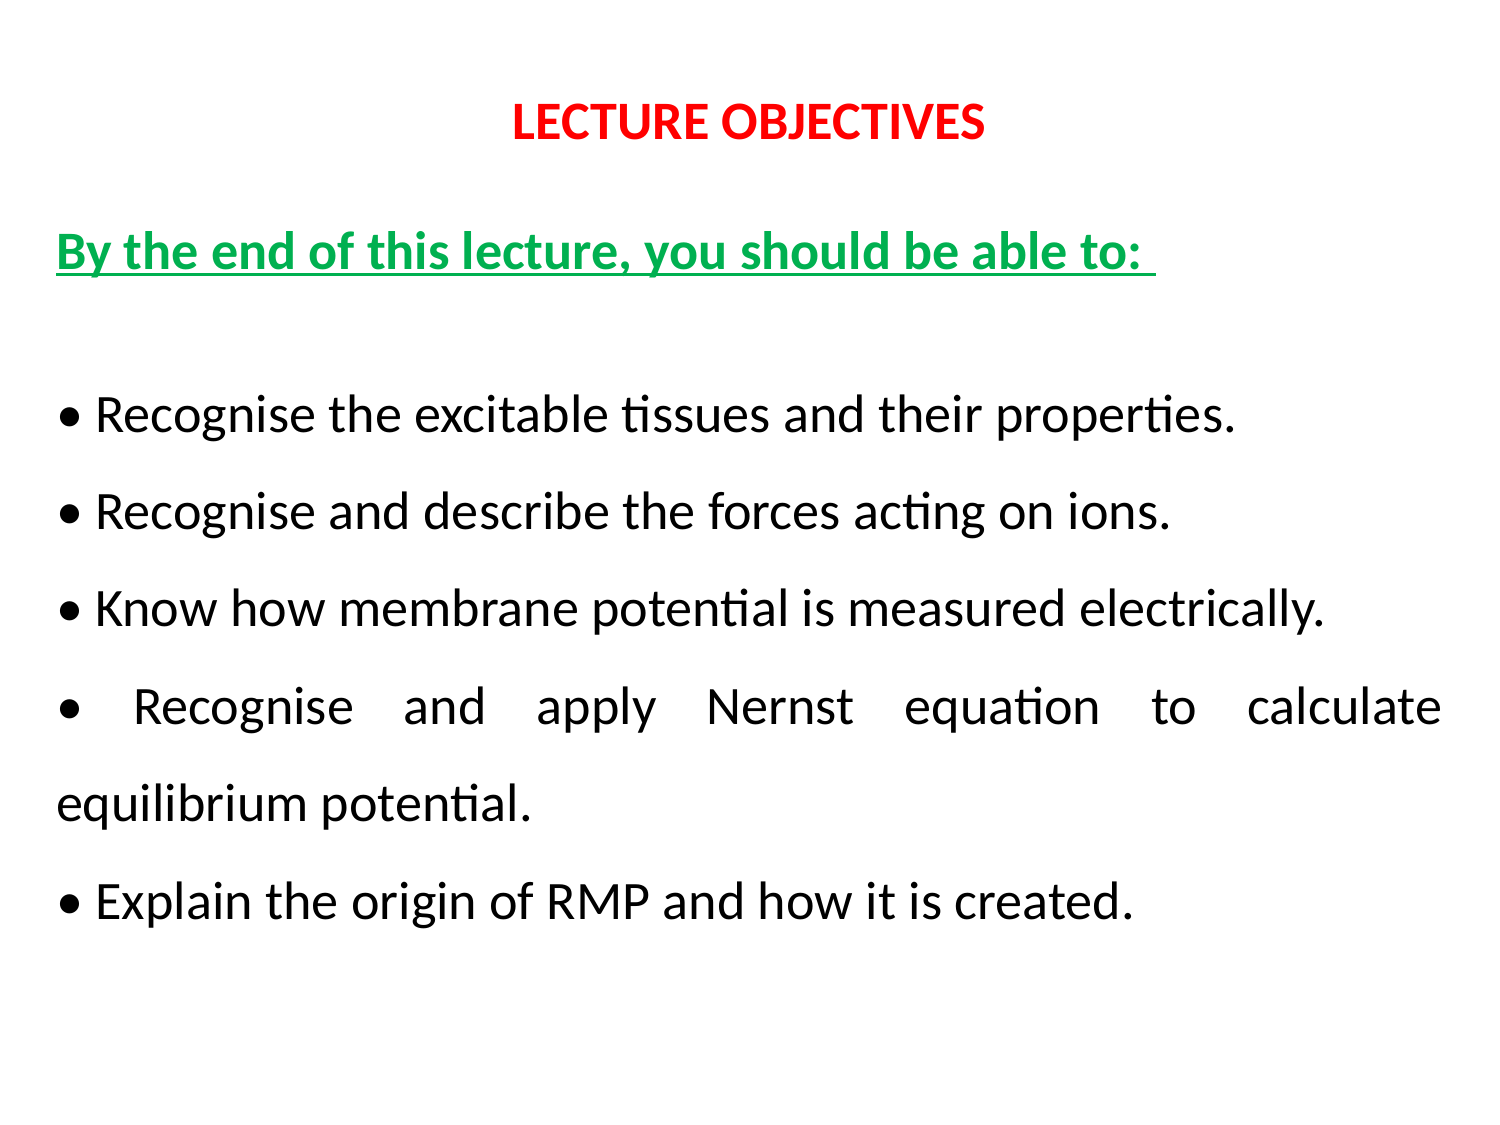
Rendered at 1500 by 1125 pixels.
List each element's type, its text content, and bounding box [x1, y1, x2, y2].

text_box LECTURE OBJECTIVES By the end of this lecture, you should be able to: • Recognise the excitable tissues and their properties. • Recognise and describe the forces acting on ions. • Know how membrane potential is measured electrically. • Recognise and apply Nernst equation to calculate equilibrium potential. • Explain the origin of RMP and how it is created. [41, 78, 1459, 1125]
